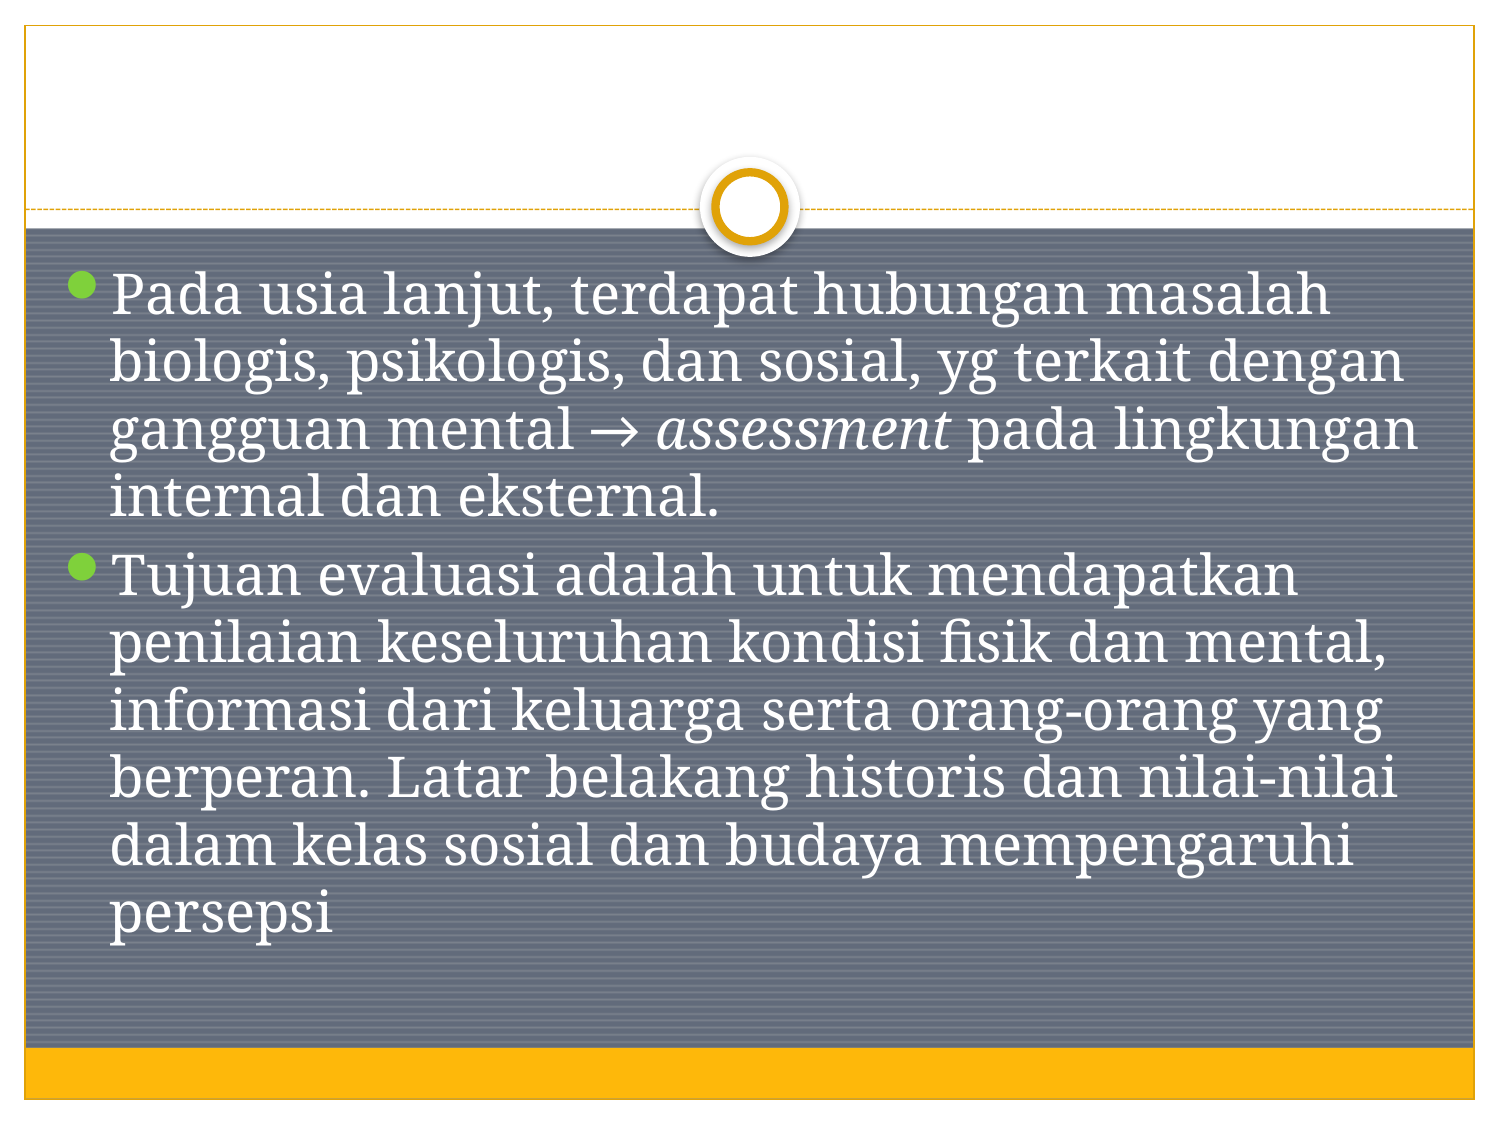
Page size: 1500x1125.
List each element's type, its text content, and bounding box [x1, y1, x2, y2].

list Pada usia lanjut, terdapat hubungan masalah biologis, psikologis, dan sosial, yg terkait dengan gangguan mental → assessment pada lingkungan internal dan eksternal. Tujuan evaluasi adalah untuk mendapatkan penilaian keseluruhan kondisi fisik dan mental, informasi dari keluarga serta orang-orang yang berperan. Latar belakang historis dan nilai-nilai dalam kelas sosial dan budaya mempengaruhi persepsi [49, 250, 1445, 1001]
